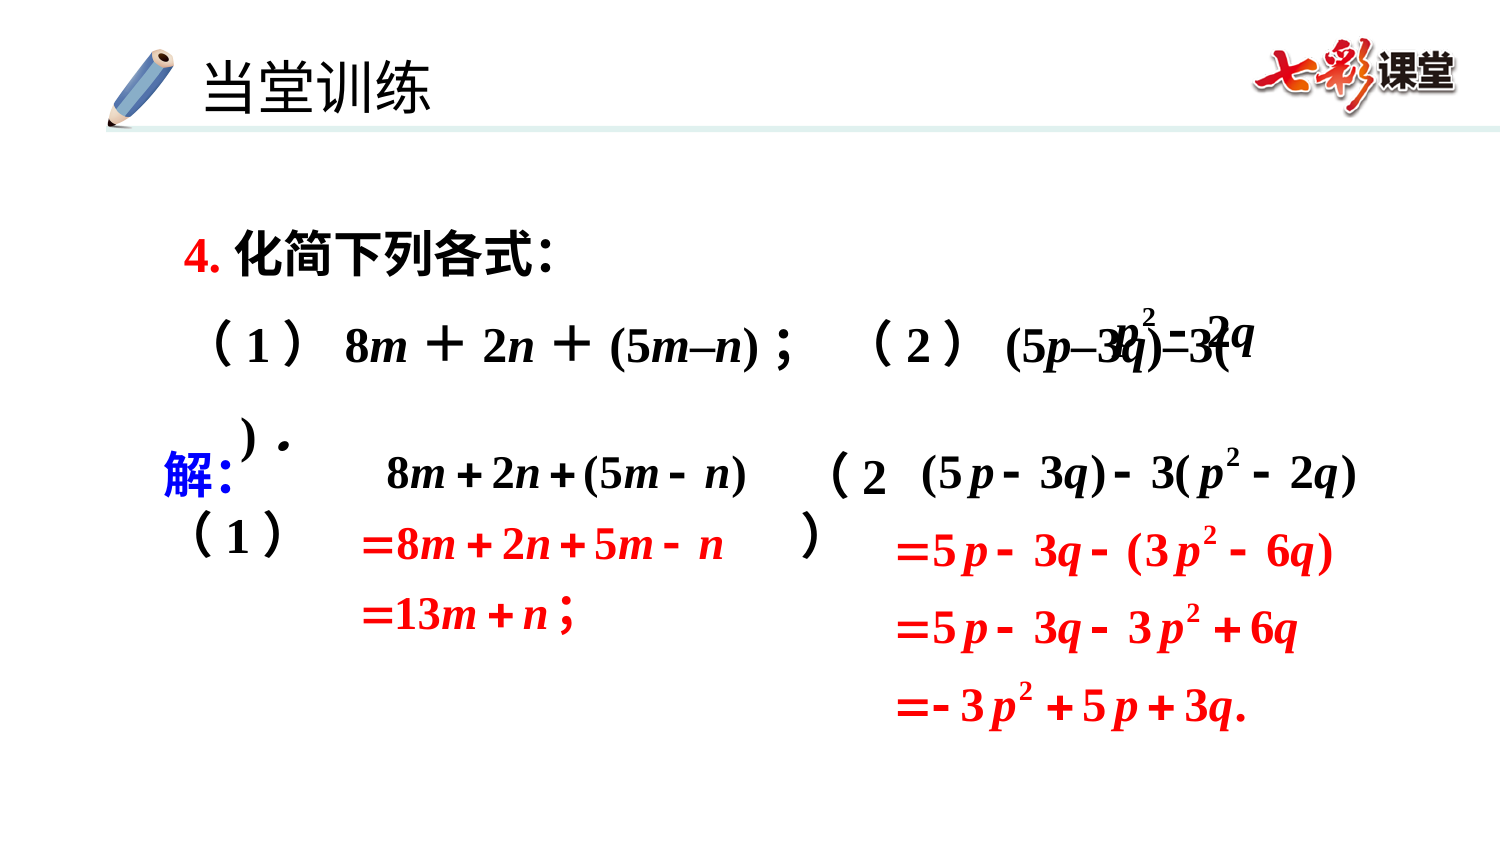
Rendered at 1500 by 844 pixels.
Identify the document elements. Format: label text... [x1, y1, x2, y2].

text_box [885, 436, 1366, 743]
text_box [1101, 295, 1266, 368]
text_box （2） [785, 437, 883, 572]
picture [1249, 32, 1461, 118]
text_box 解：（1） [148, 436, 384, 572]
text_box 4.化简下列各式： （1）8m＋2n＋(5m–n)； （2）(5p–3q)–3( )． [168, 185, 1410, 490]
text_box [351, 445, 756, 642]
picture [100, 32, 181, 146]
